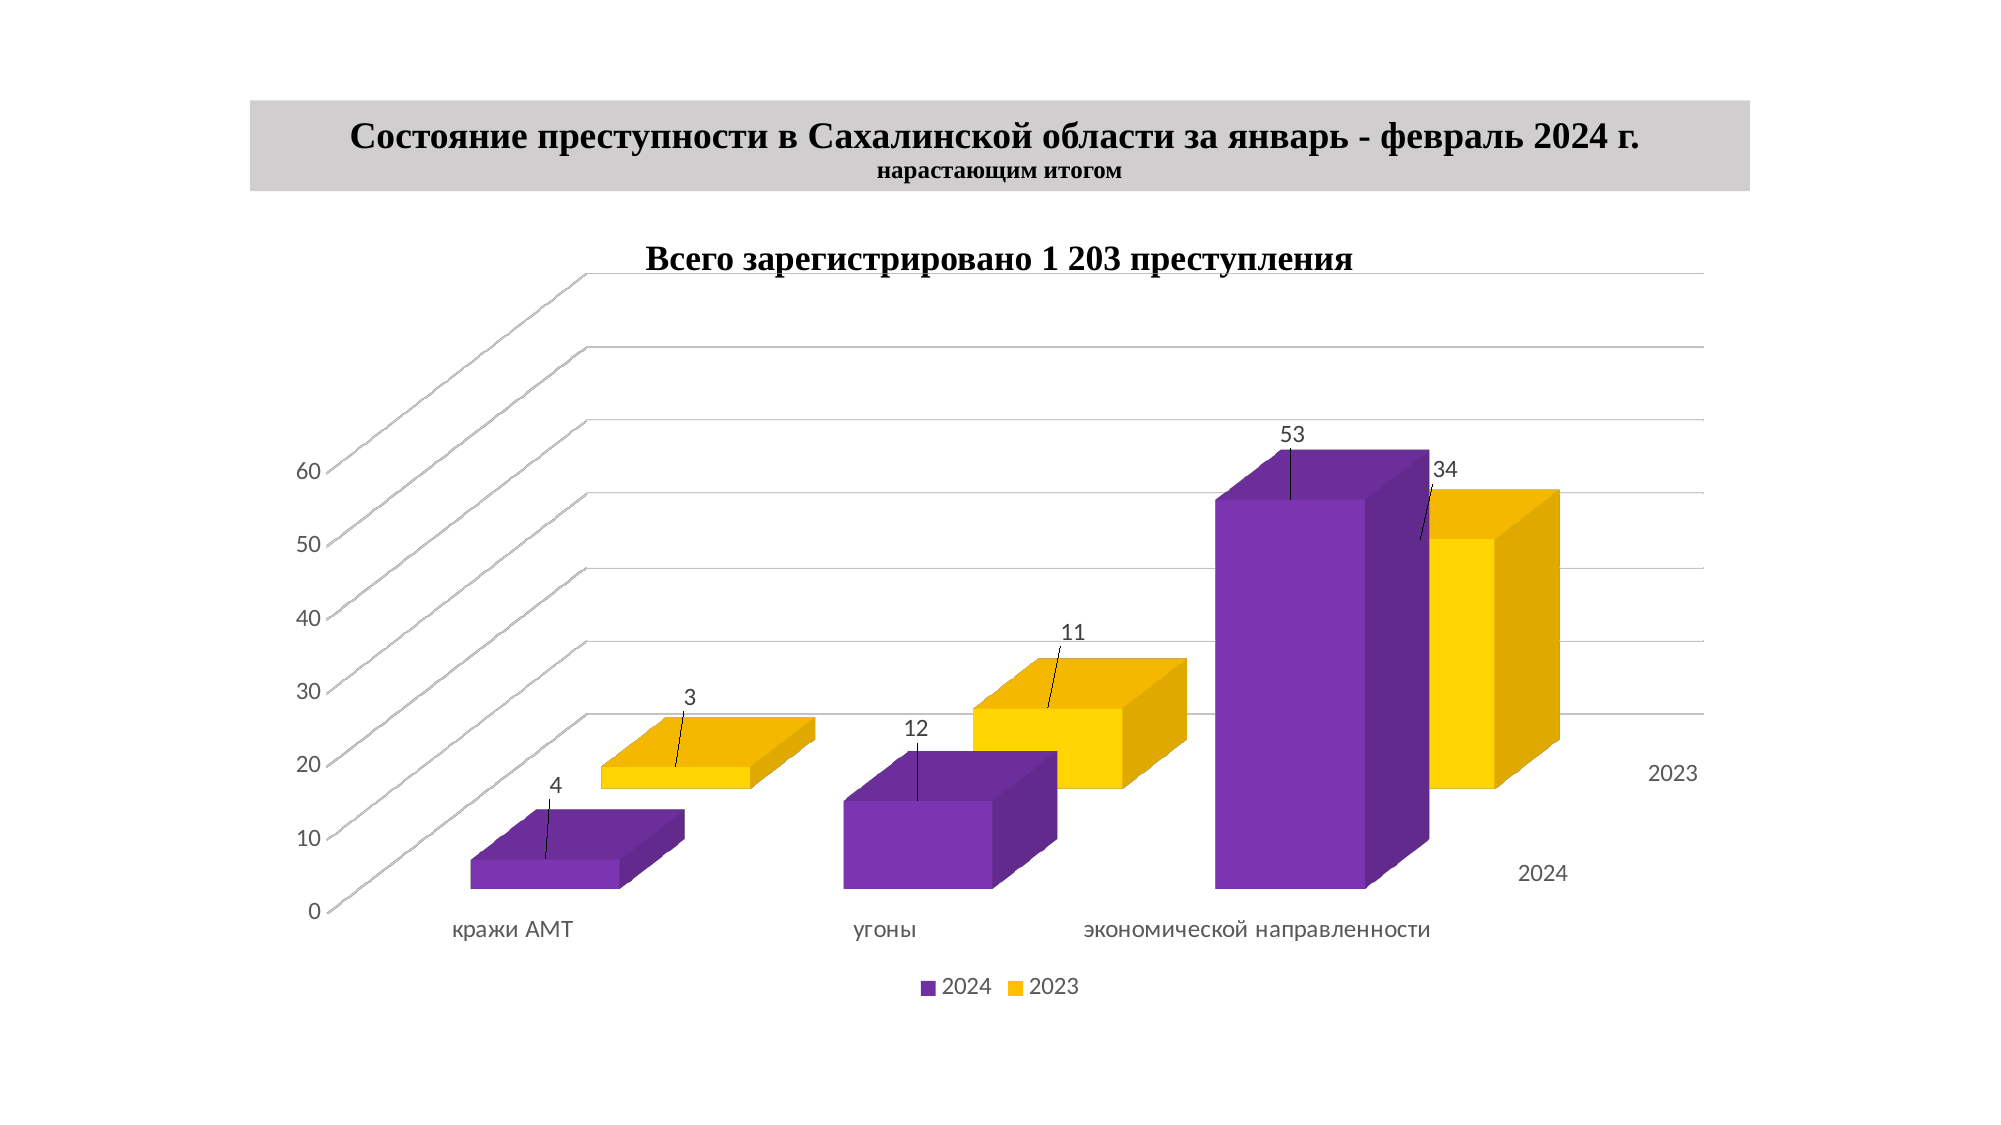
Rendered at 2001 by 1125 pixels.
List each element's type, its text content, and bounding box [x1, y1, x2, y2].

title Состояние преступности в Сахалинской области за январь - февраль 2024 г. нарастающим итогом [249, 100, 1750, 192]
chart [249, 258, 1750, 1007]
subtitle Всего зарегистрировано 1 203 преступления [249, 231, 1750, 258]
